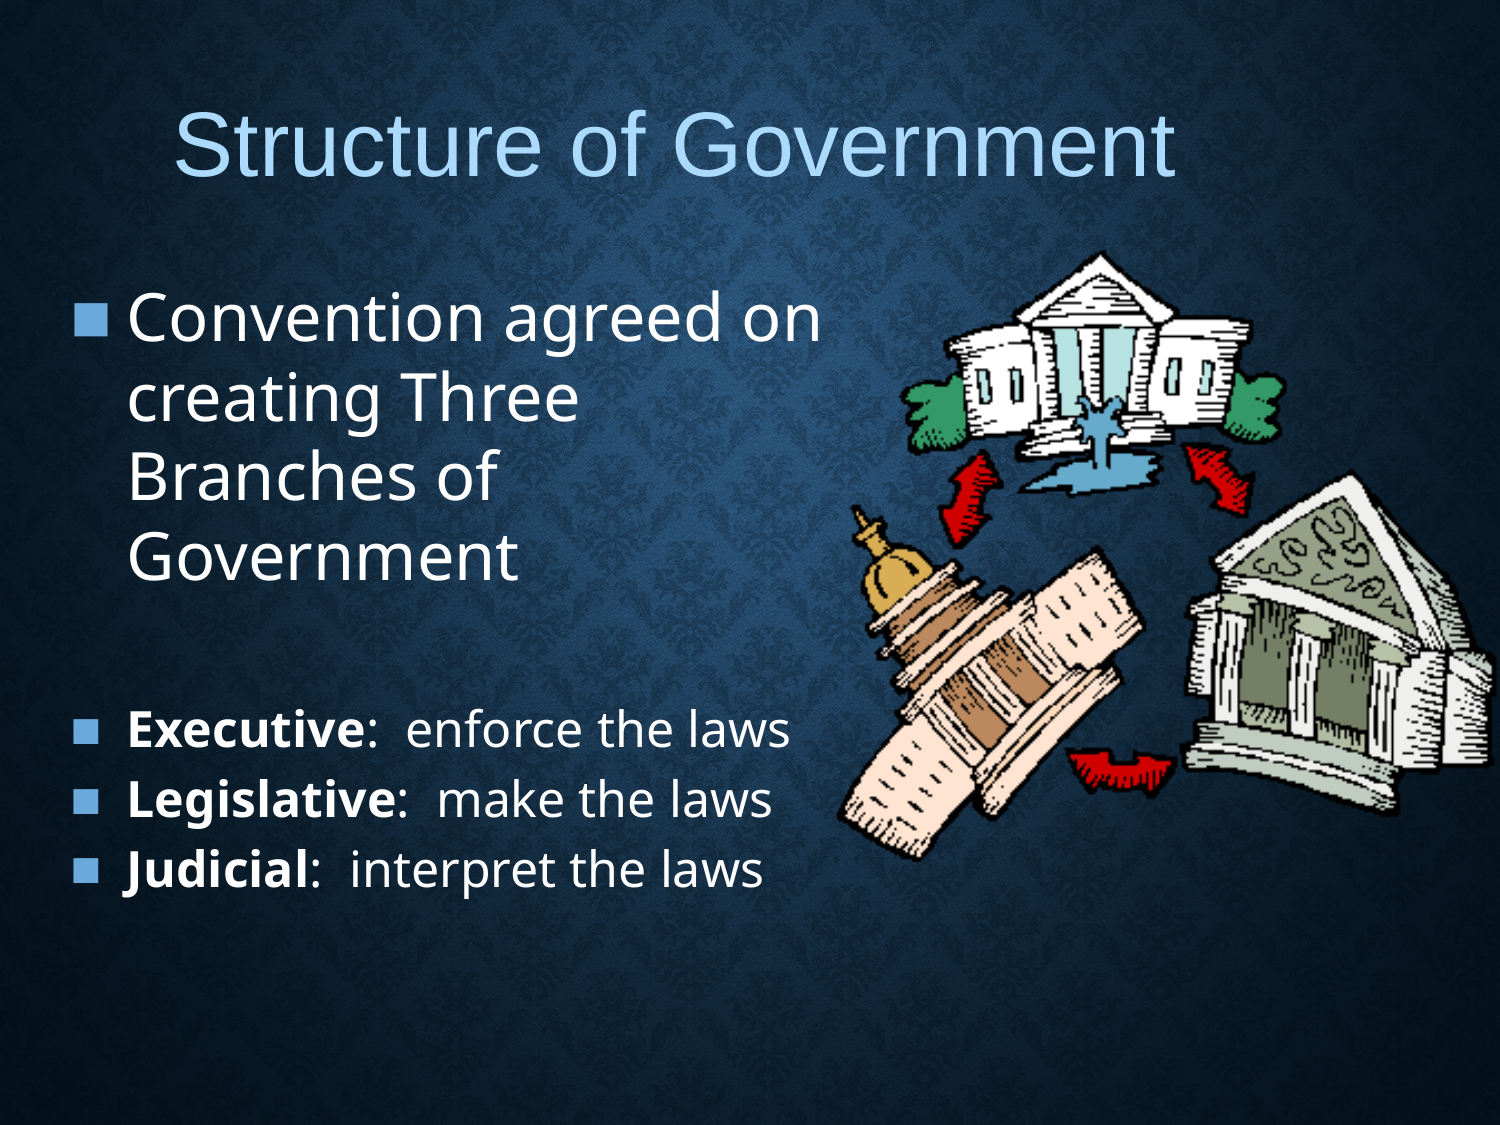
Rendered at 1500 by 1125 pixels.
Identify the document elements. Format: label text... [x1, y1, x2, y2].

title Structure of Government [0, 45, 1350, 234]
picture [836, 249, 1499, 862]
list Convention agreed on creating Three Branches of Government Executive: enforce the laws Legislative: make the laws Judicial: interpret the laws [55, 266, 869, 1010]
